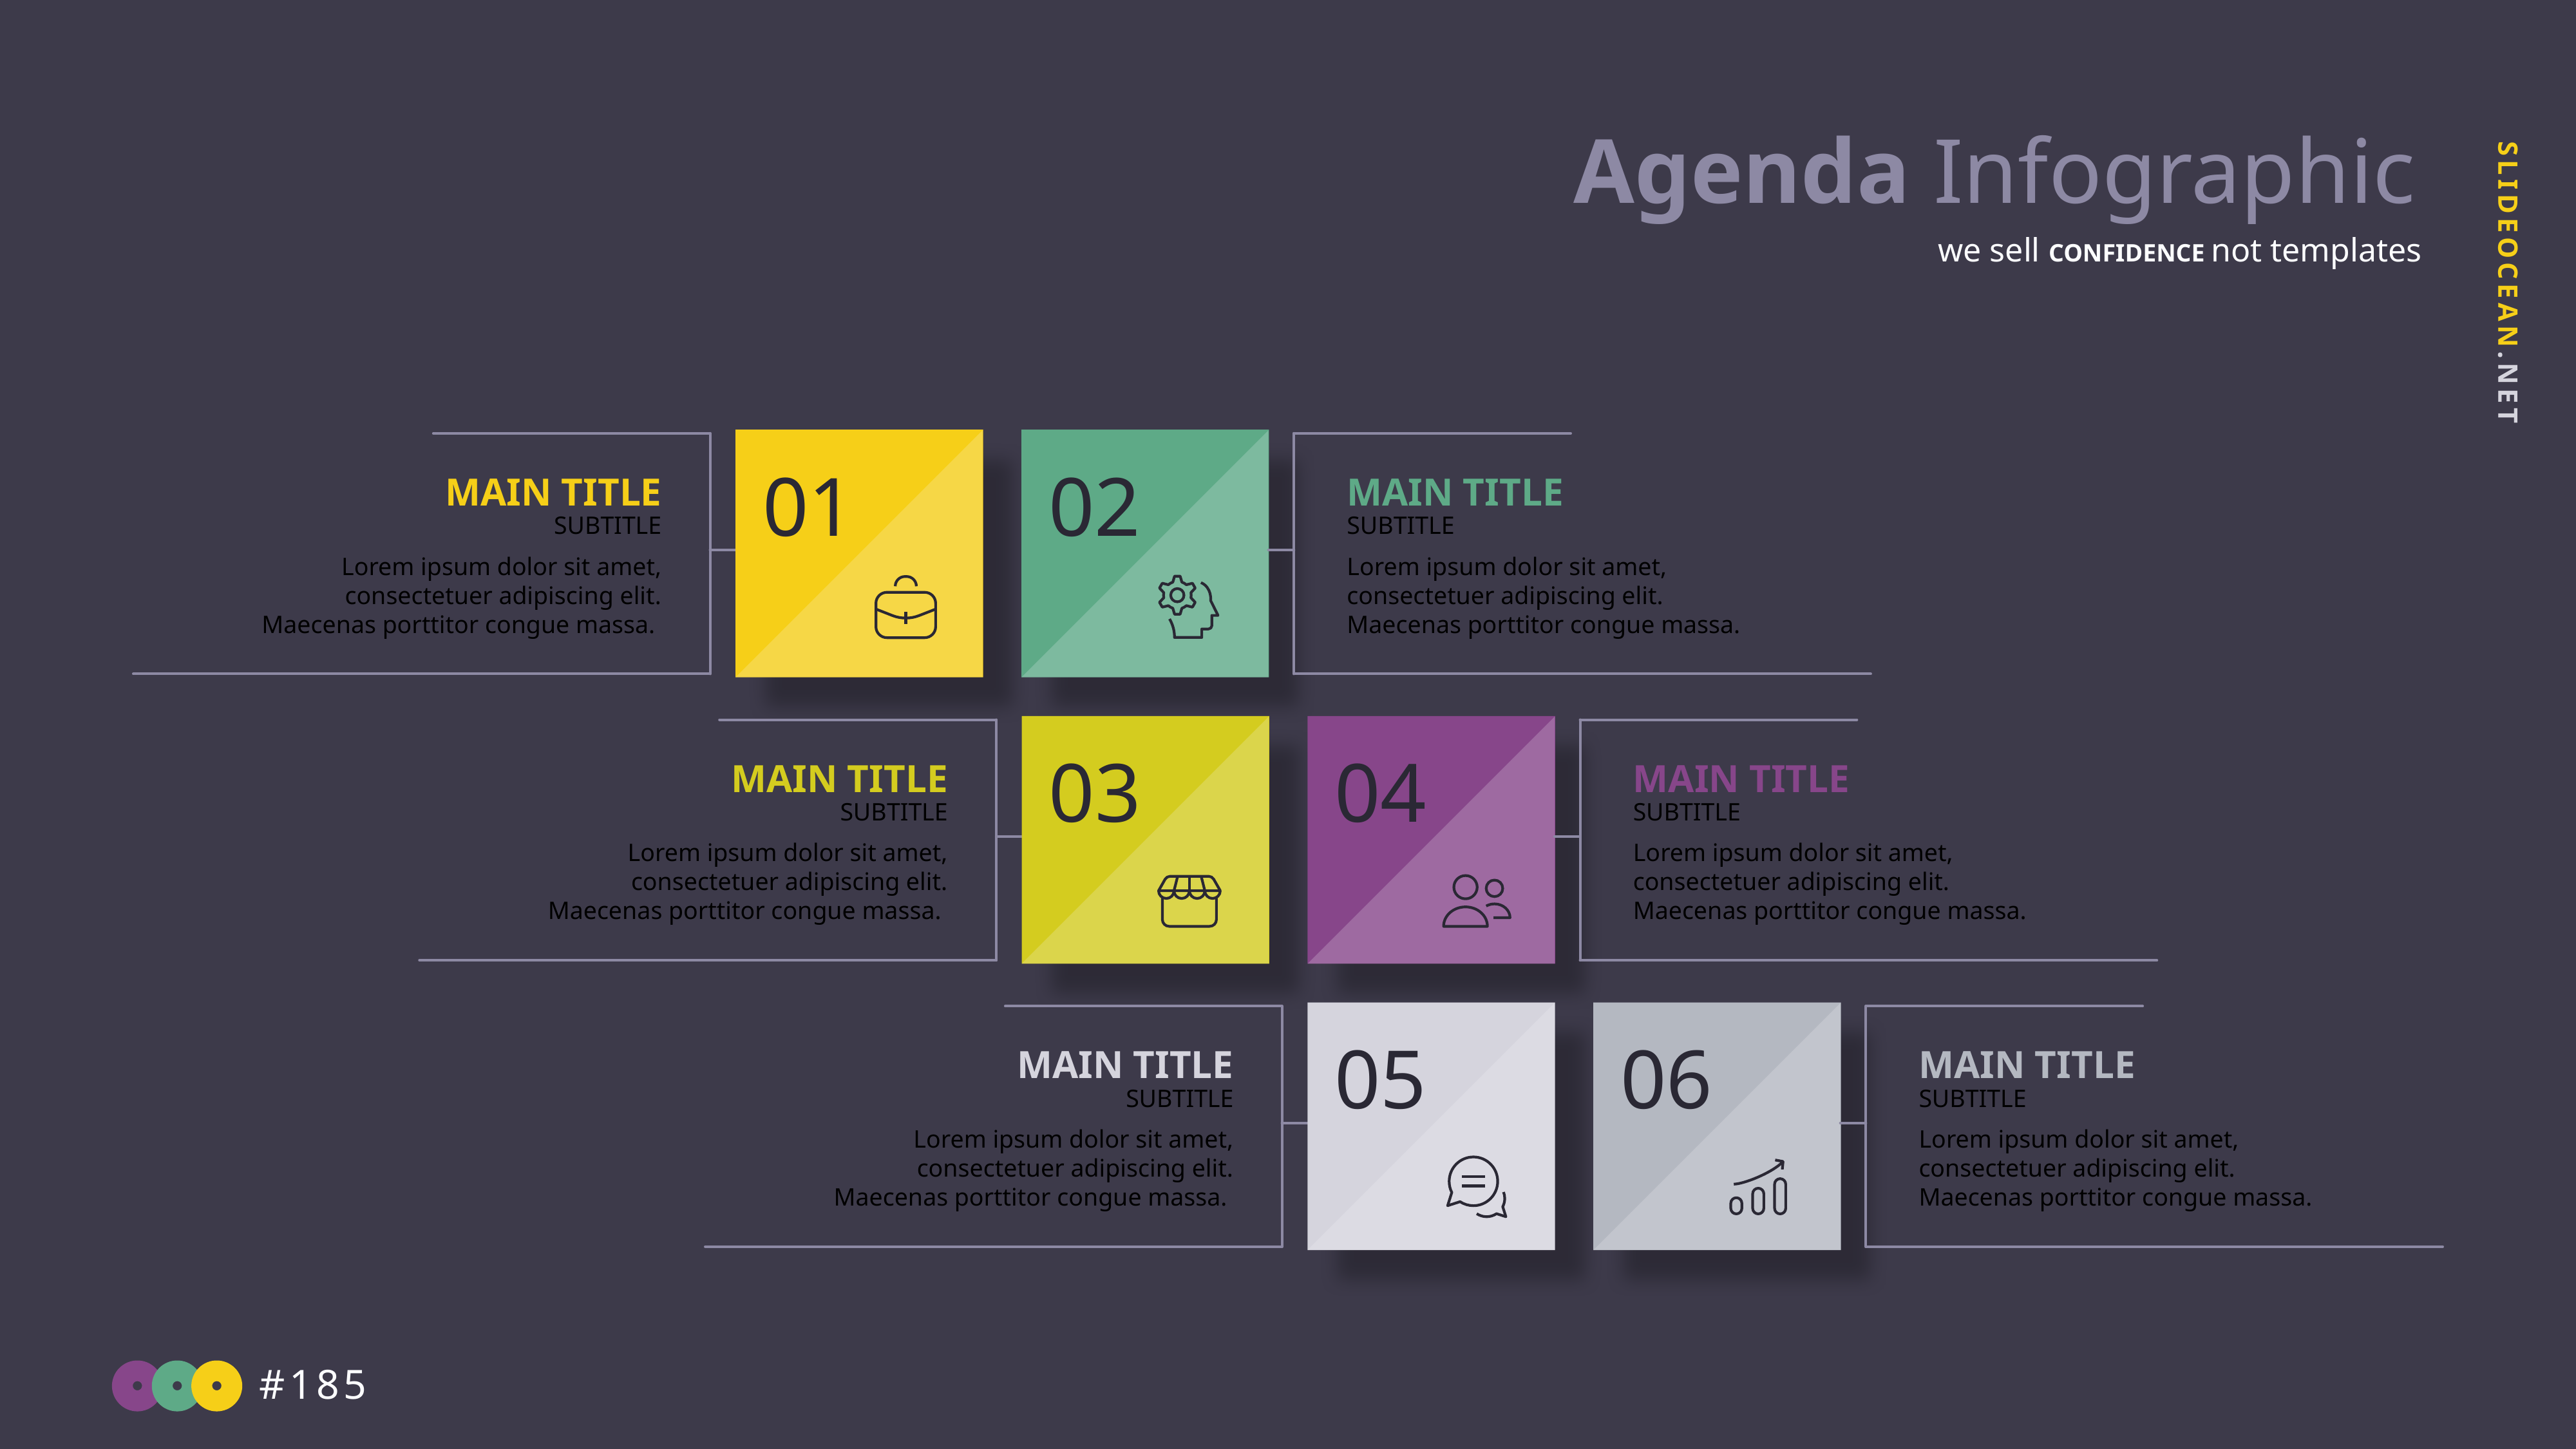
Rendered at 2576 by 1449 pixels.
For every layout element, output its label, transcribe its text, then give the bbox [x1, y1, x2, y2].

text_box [1623, 749, 2051, 931]
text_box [1840, 1005, 2443, 1247]
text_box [1021, 429, 1270, 678]
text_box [243, 462, 672, 645]
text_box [1909, 1035, 2337, 1217]
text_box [530, 749, 958, 931]
text_box Agenda Infographic [1564, 109, 2425, 226]
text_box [1337, 462, 1765, 645]
text_box we sell CONFIDENCE not templates [1637, 229, 2443, 269]
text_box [1268, 433, 1871, 674]
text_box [1554, 719, 2157, 961]
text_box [419, 719, 1021, 961]
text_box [705, 1005, 1307, 1247]
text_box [815, 1035, 1244, 1217]
text_box #185 [259, 1359, 402, 1408]
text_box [1307, 715, 1556, 964]
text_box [1021, 715, 1270, 964]
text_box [735, 429, 984, 678]
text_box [133, 433, 735, 674]
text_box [1307, 1002, 1556, 1251]
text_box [1593, 1002, 1842, 1251]
